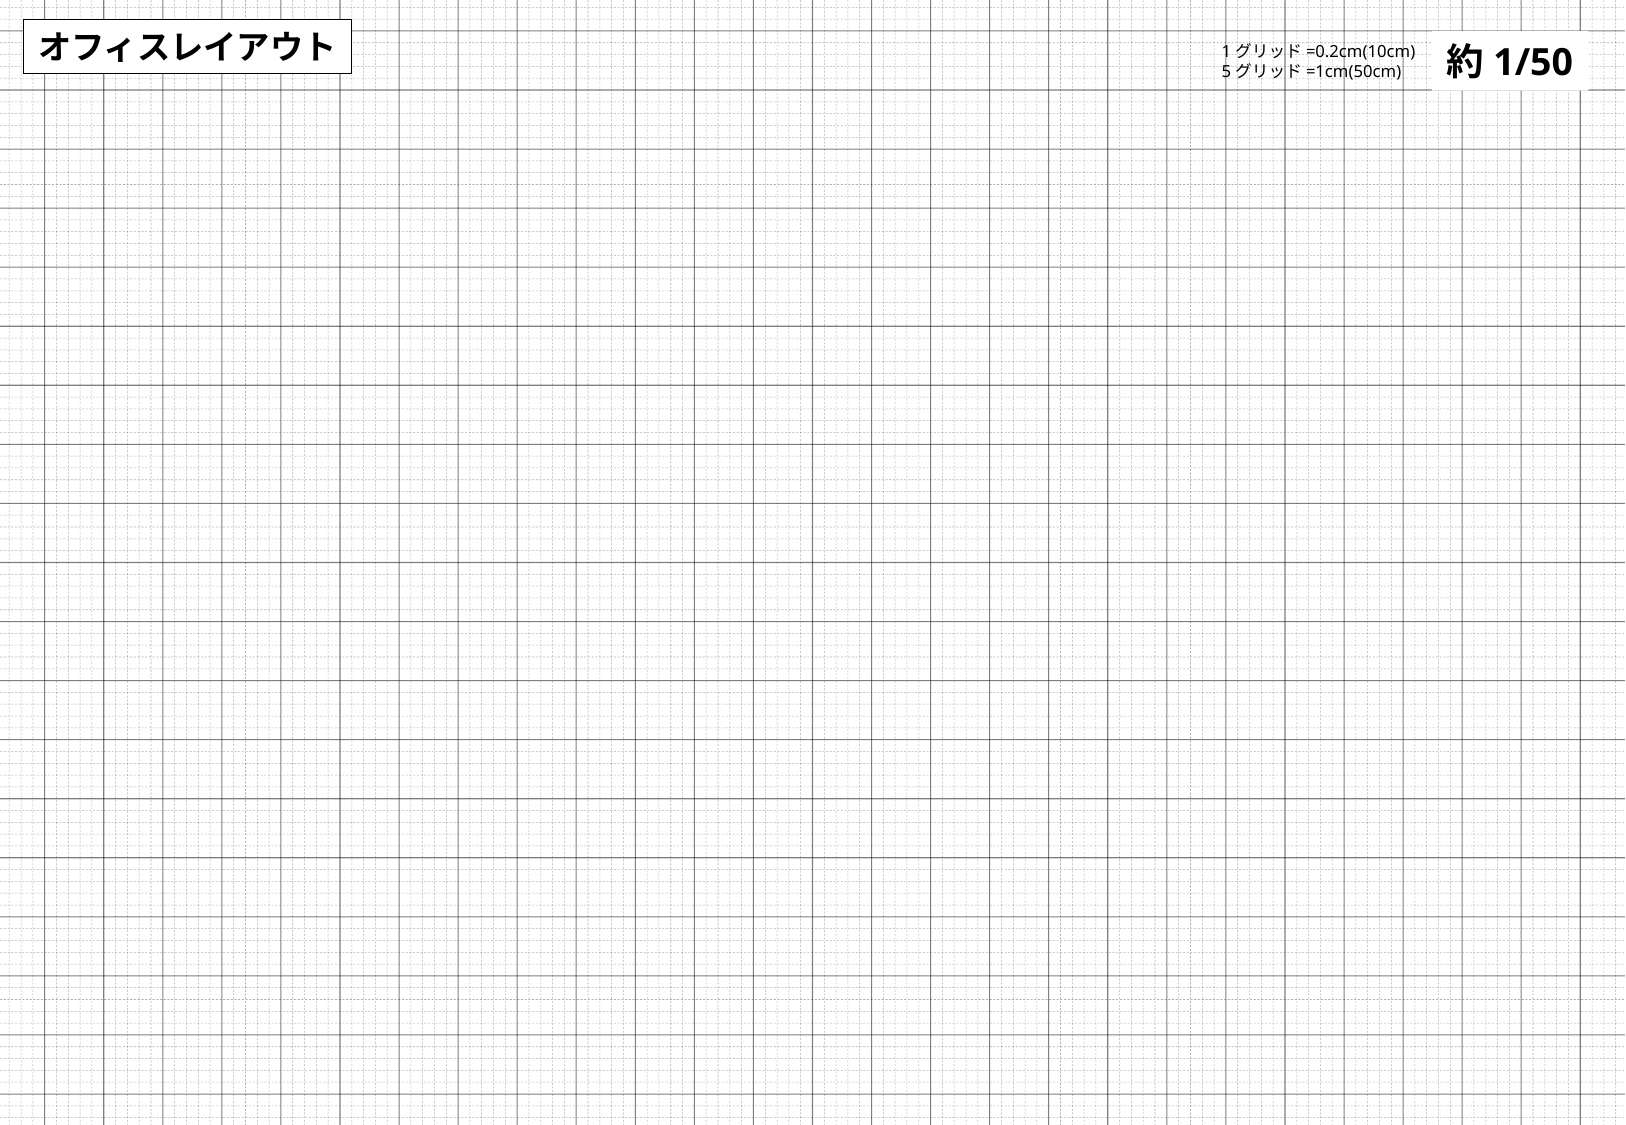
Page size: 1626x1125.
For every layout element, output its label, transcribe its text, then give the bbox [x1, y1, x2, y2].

text_box 1グリッド=0.2cm(10cm) 5グリッド=1cm(50cm) [1206, 33, 1431, 89]
text_box オフィスレイアウト [23, 19, 352, 74]
text_box 約1/50 [1432, 30, 1589, 91]
